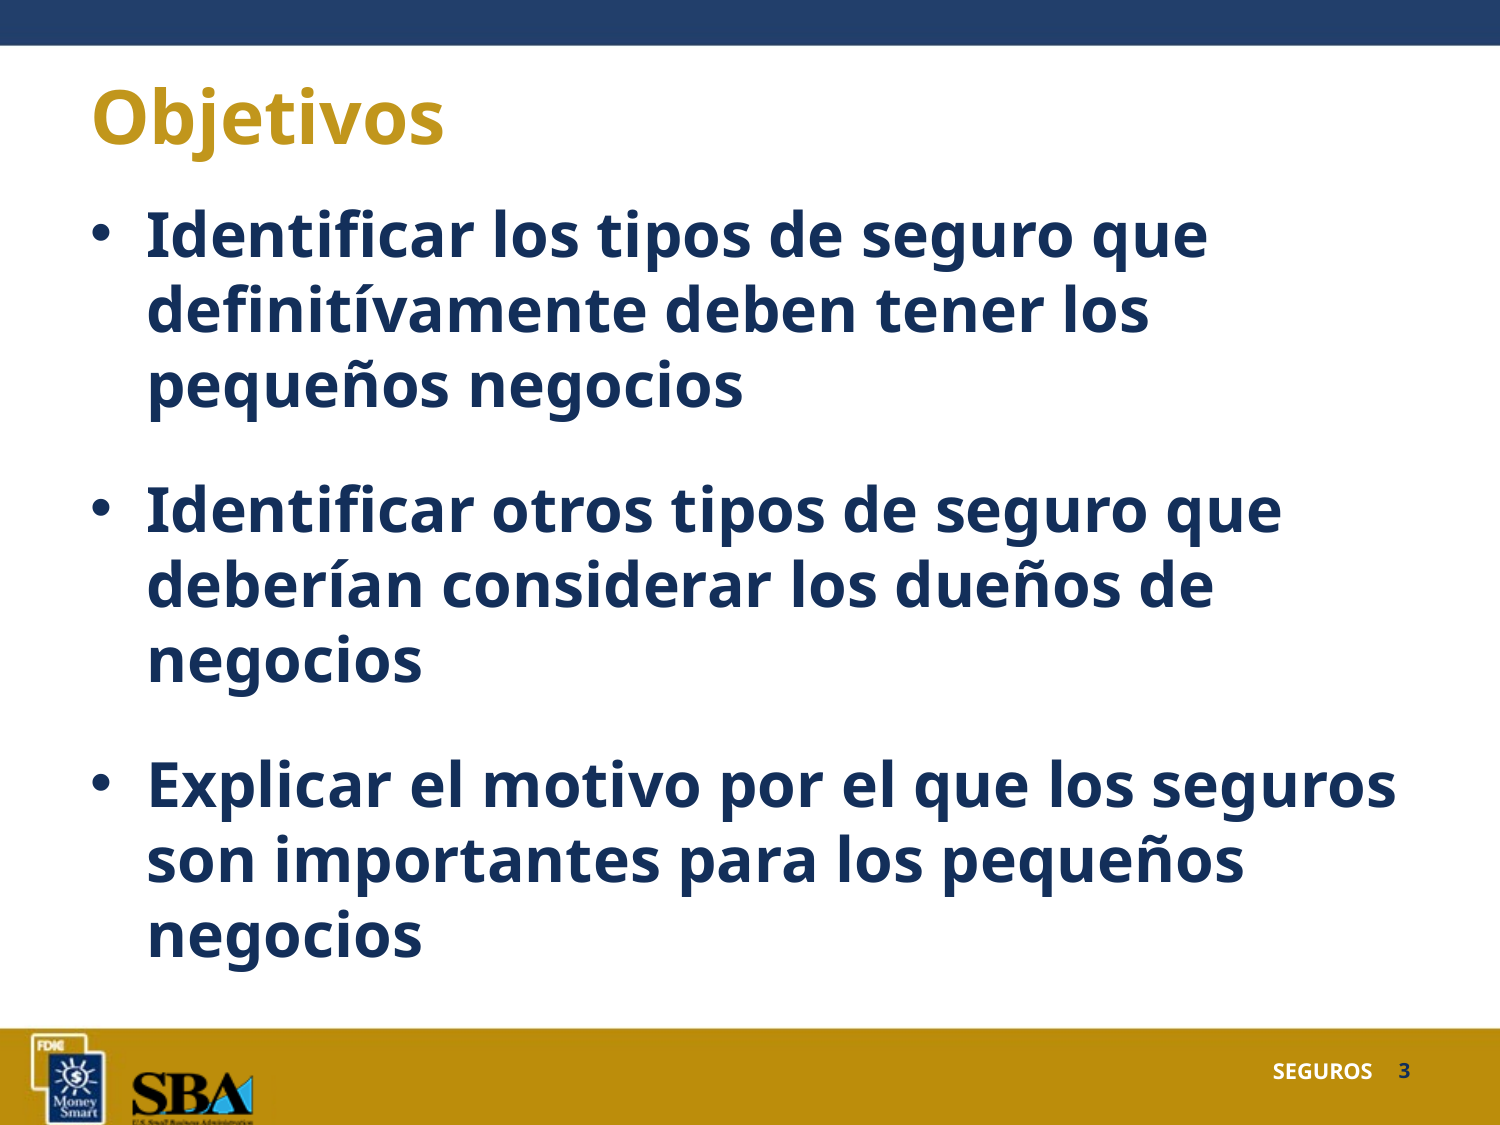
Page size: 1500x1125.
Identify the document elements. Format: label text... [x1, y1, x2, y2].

list Identificar los tipos de seguro que definitívamente deben tener los pequeños negocios Identificar otros tipos de seguro que deberían considerar los dueños de negocios Explicar el motivo por el que los seguros son importantes para los pequeños negocios [74, 187, 1426, 888]
title Objetivos [74, 62, 1426, 163]
picture [0, 0, 1500, 1125]
